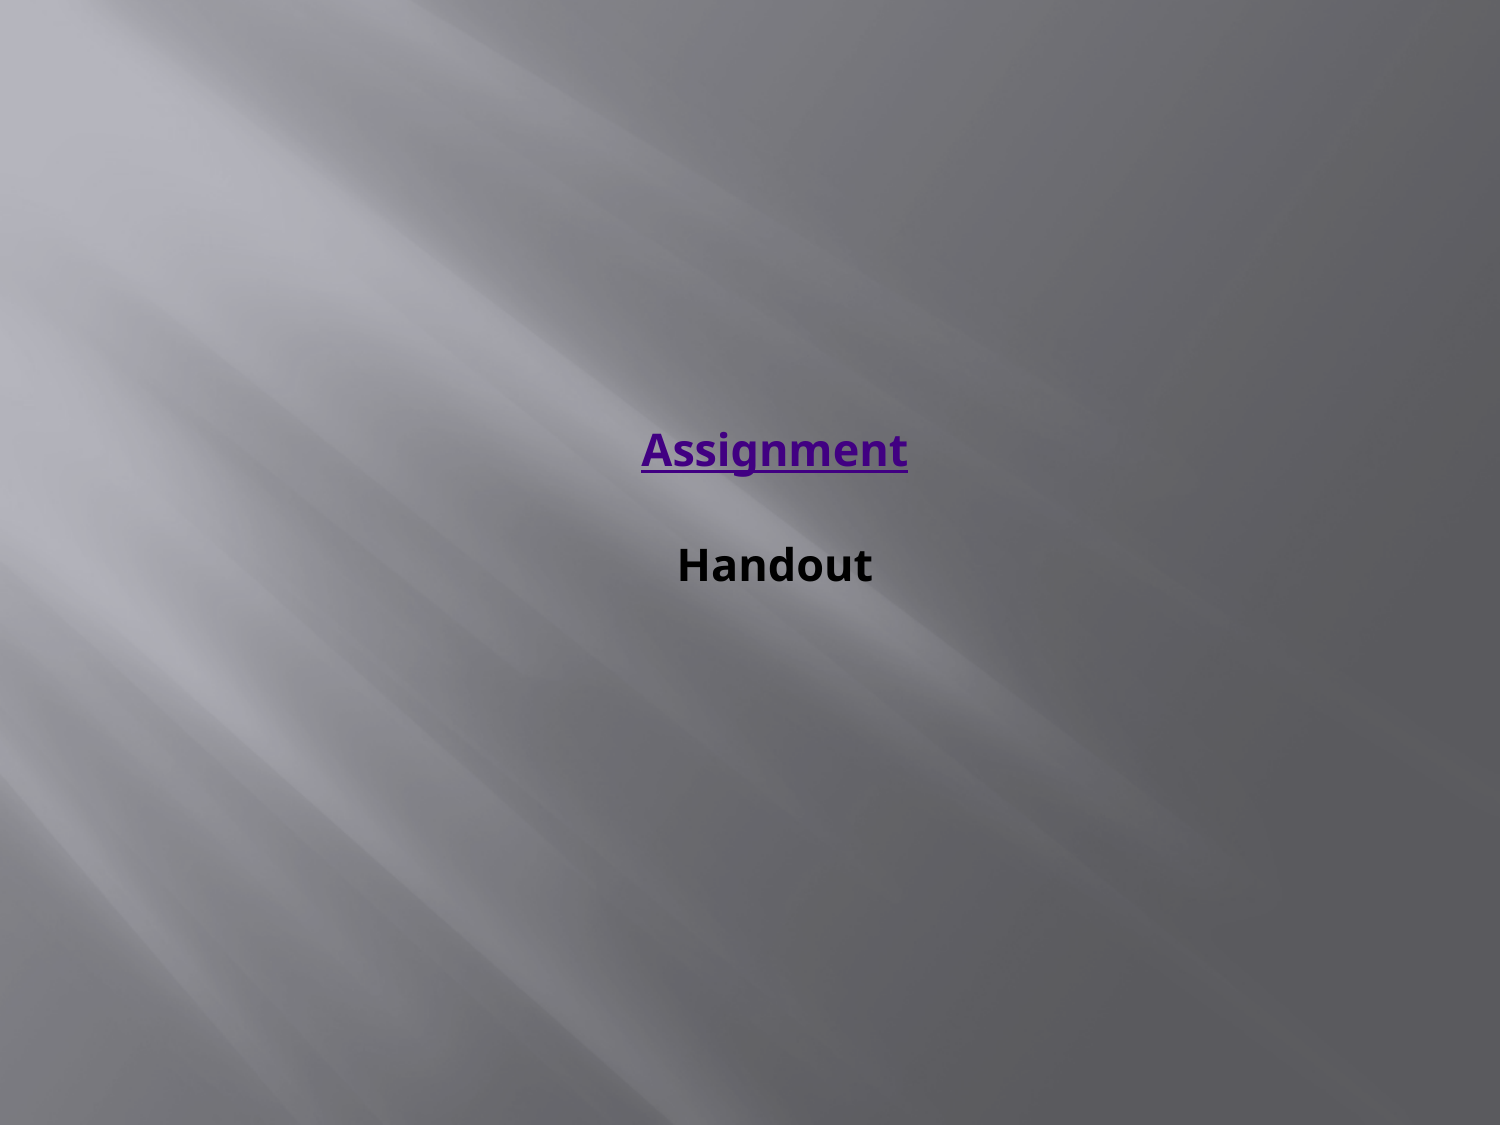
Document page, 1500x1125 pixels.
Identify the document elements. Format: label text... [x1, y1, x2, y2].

title Assignment Handout [99, 412, 1450, 600]
